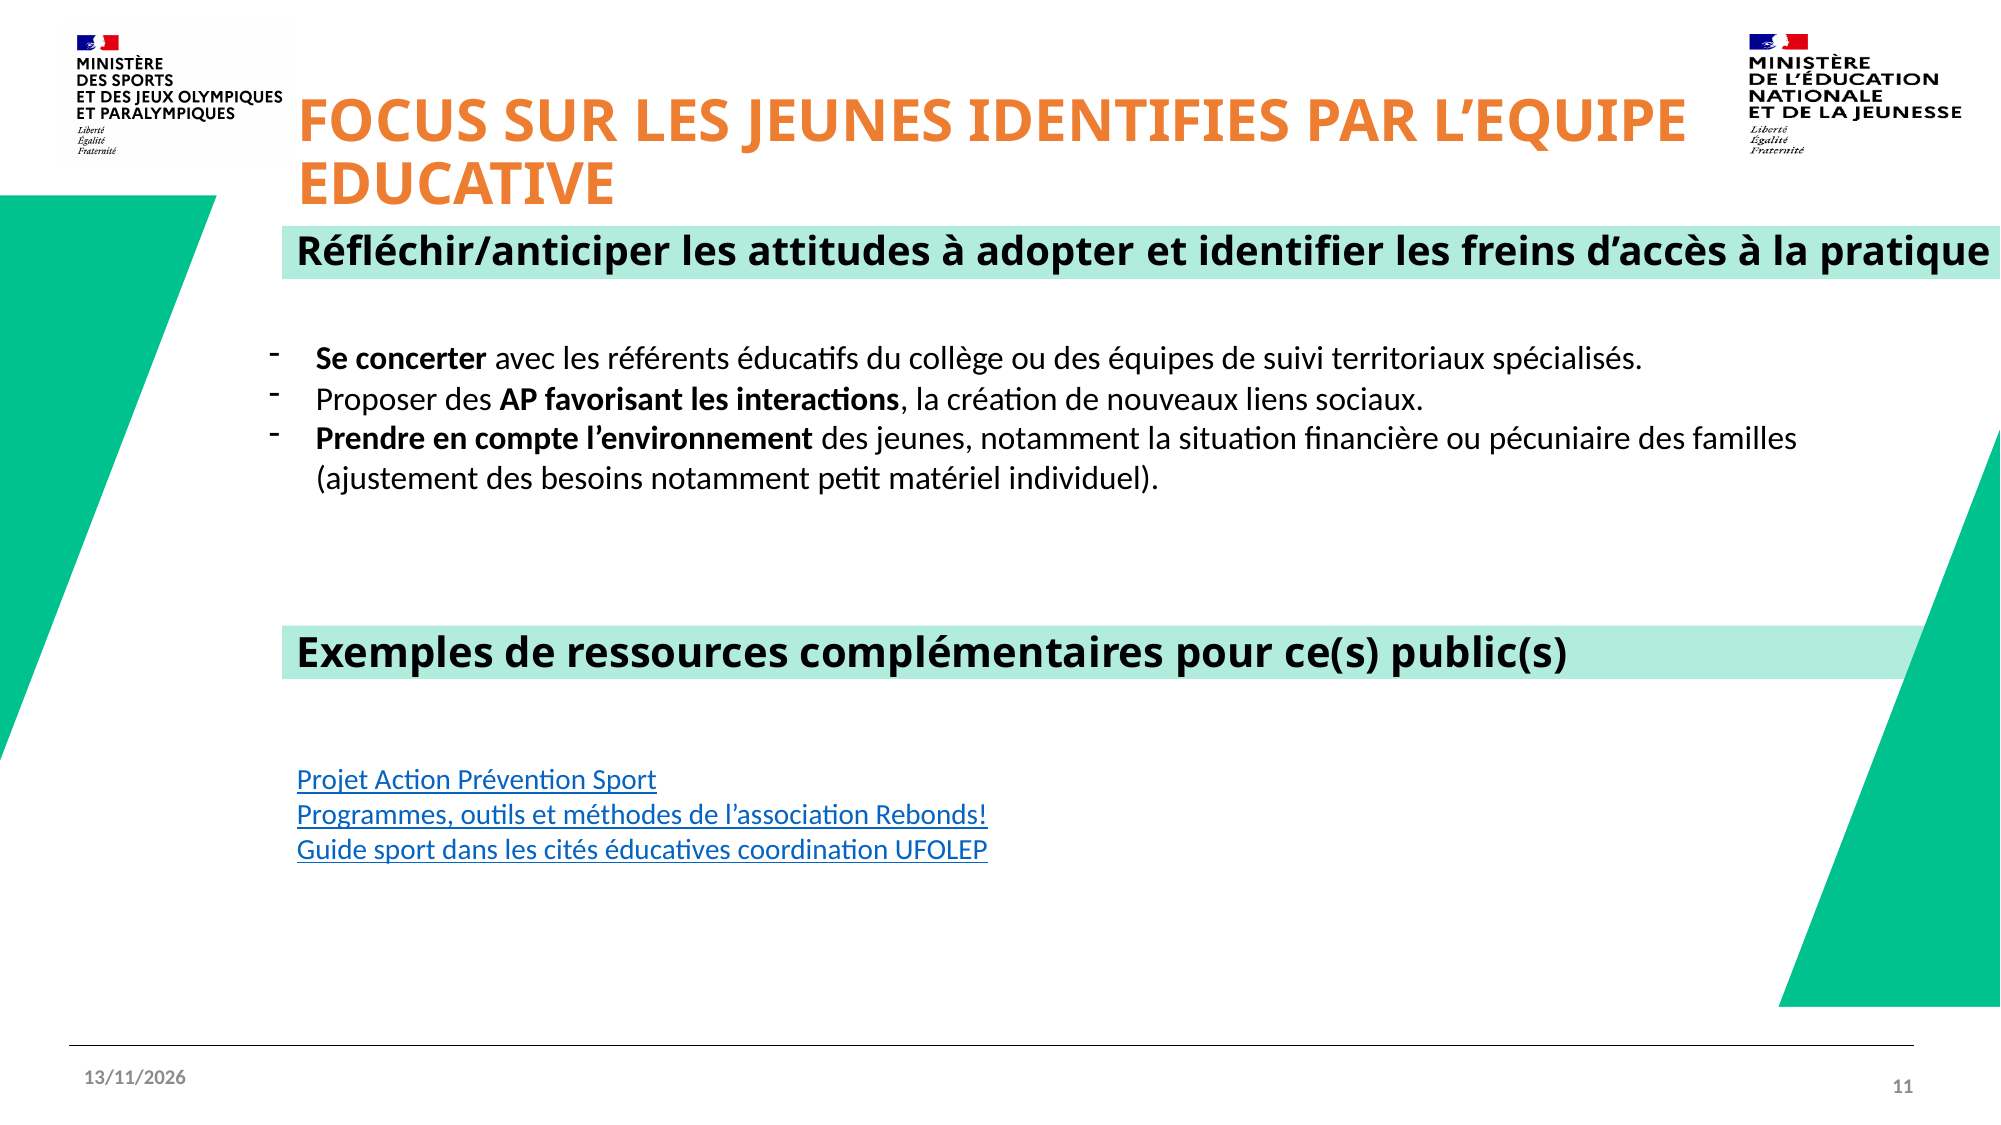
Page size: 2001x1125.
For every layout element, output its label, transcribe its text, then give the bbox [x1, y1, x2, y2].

picture [62, 20, 297, 169]
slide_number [69, 1046, 519, 1107]
text_box Réfléchir/anticiper les attitudes à adopter et identifier les freins d’accès à la pratique [282, 225, 2000, 279]
slide_number 11 [1618, 1046, 1914, 1125]
title FOCUS sur les Jeunes IDENTIFIES PAR L’EQUIPE EDUCATIVE [282, 80, 1846, 225]
text_box Exemples de ressources complémentaires pour ce(s) public(s) [282, 625, 1986, 679]
picture [1749, 34, 1963, 155]
text_box Projet Action Prévention Sport Programmes, outils et méthodes de l’association Rebonds! Guide sport dans les cités éducatives coordination UFOLEP [282, 753, 1951, 913]
text_box Se concerter avec les référents éducatifs du collège ou des équipes de suivi territoriaux spécialisés. Proposer des AP favorisant les interactions, la création de nouveaux liens sociaux. Prendre en compte l’environnement des jeunes, notamment la situation financière ou pécuniaire des familles (ajustement des besoins notamment petit matériel individuel). [254, 329, 1830, 549]
